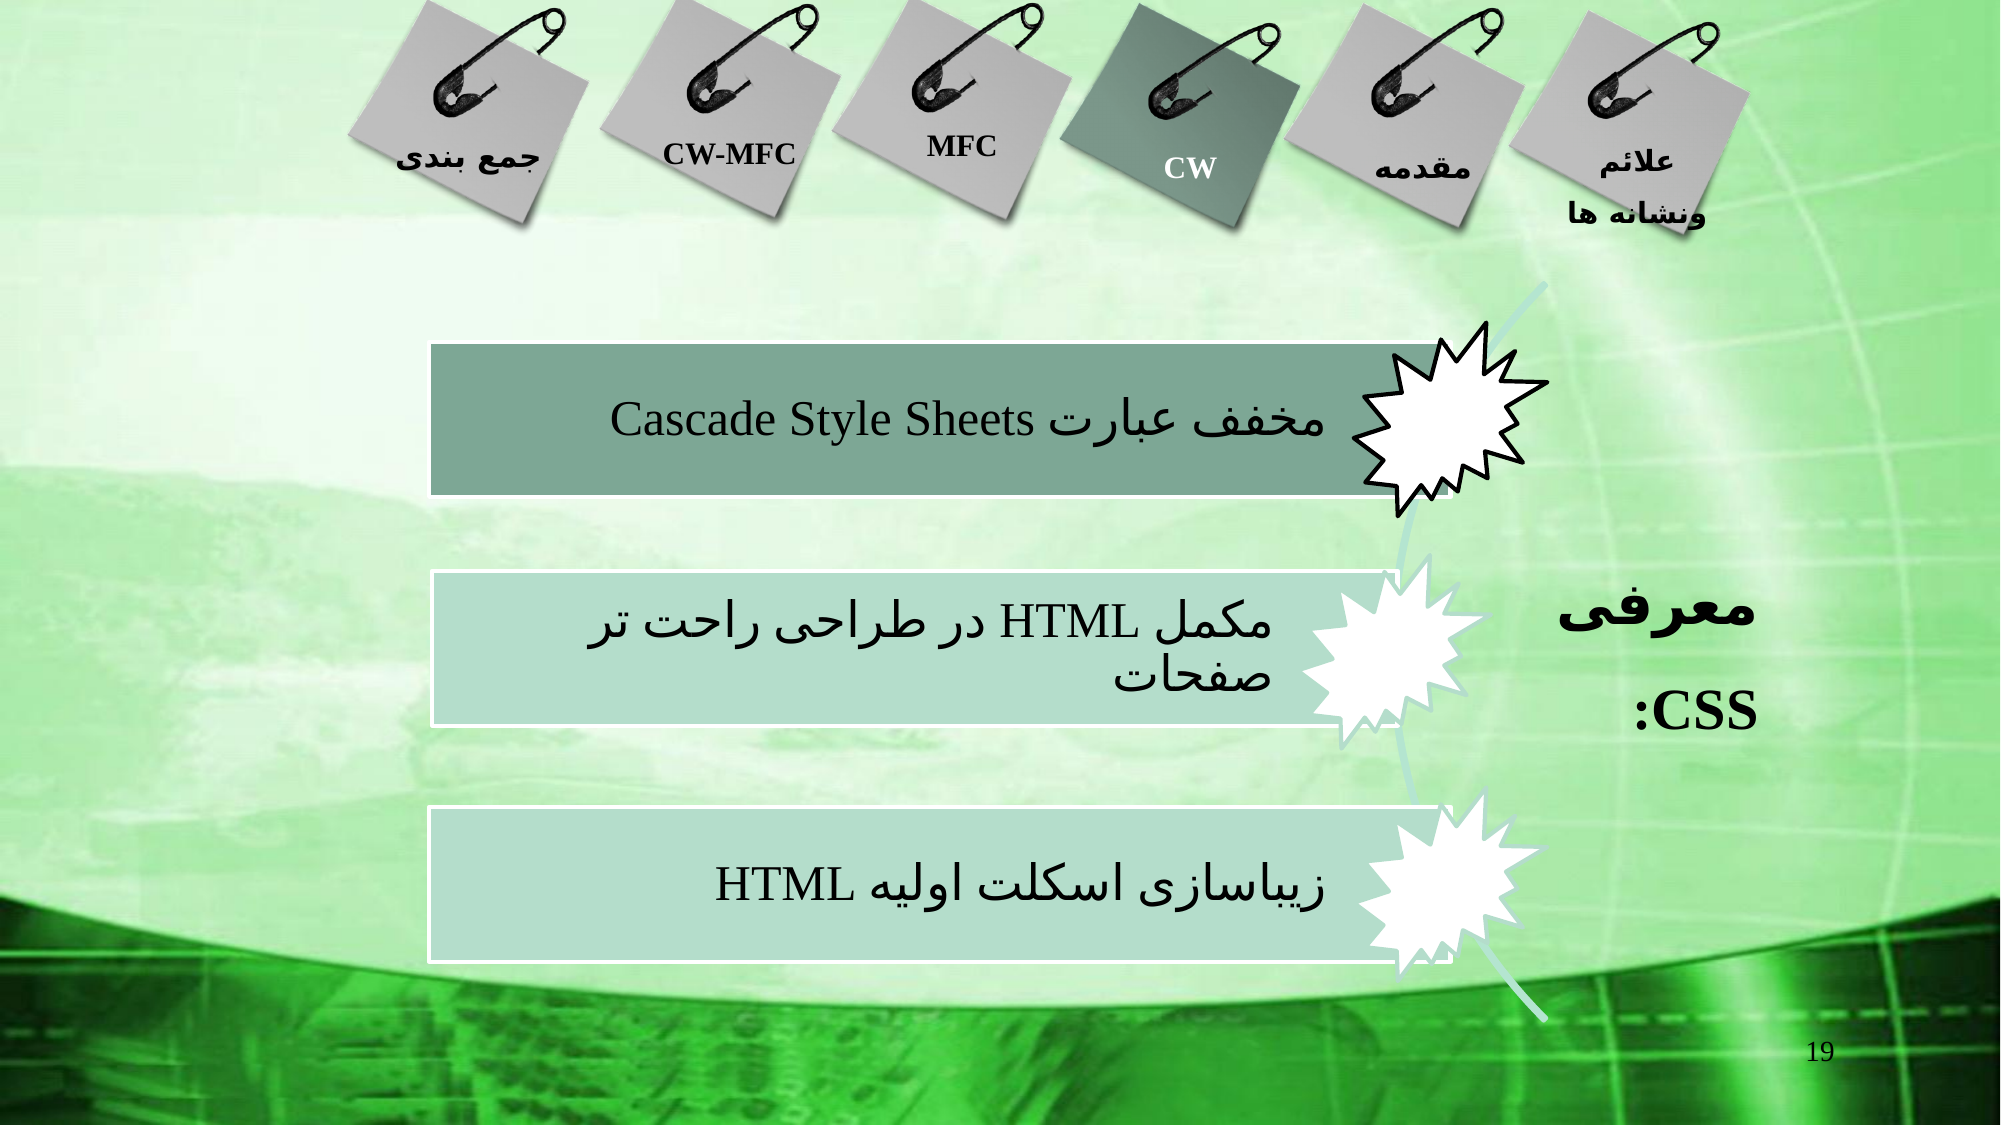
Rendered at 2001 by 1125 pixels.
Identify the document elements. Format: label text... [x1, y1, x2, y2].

slide_number 19 [1433, 1024, 1851, 1101]
picture [0, 0, 2001, 1125]
text_box معرفی CSS: [1563, 524, 1774, 749]
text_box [418, 264, 1559, 1040]
